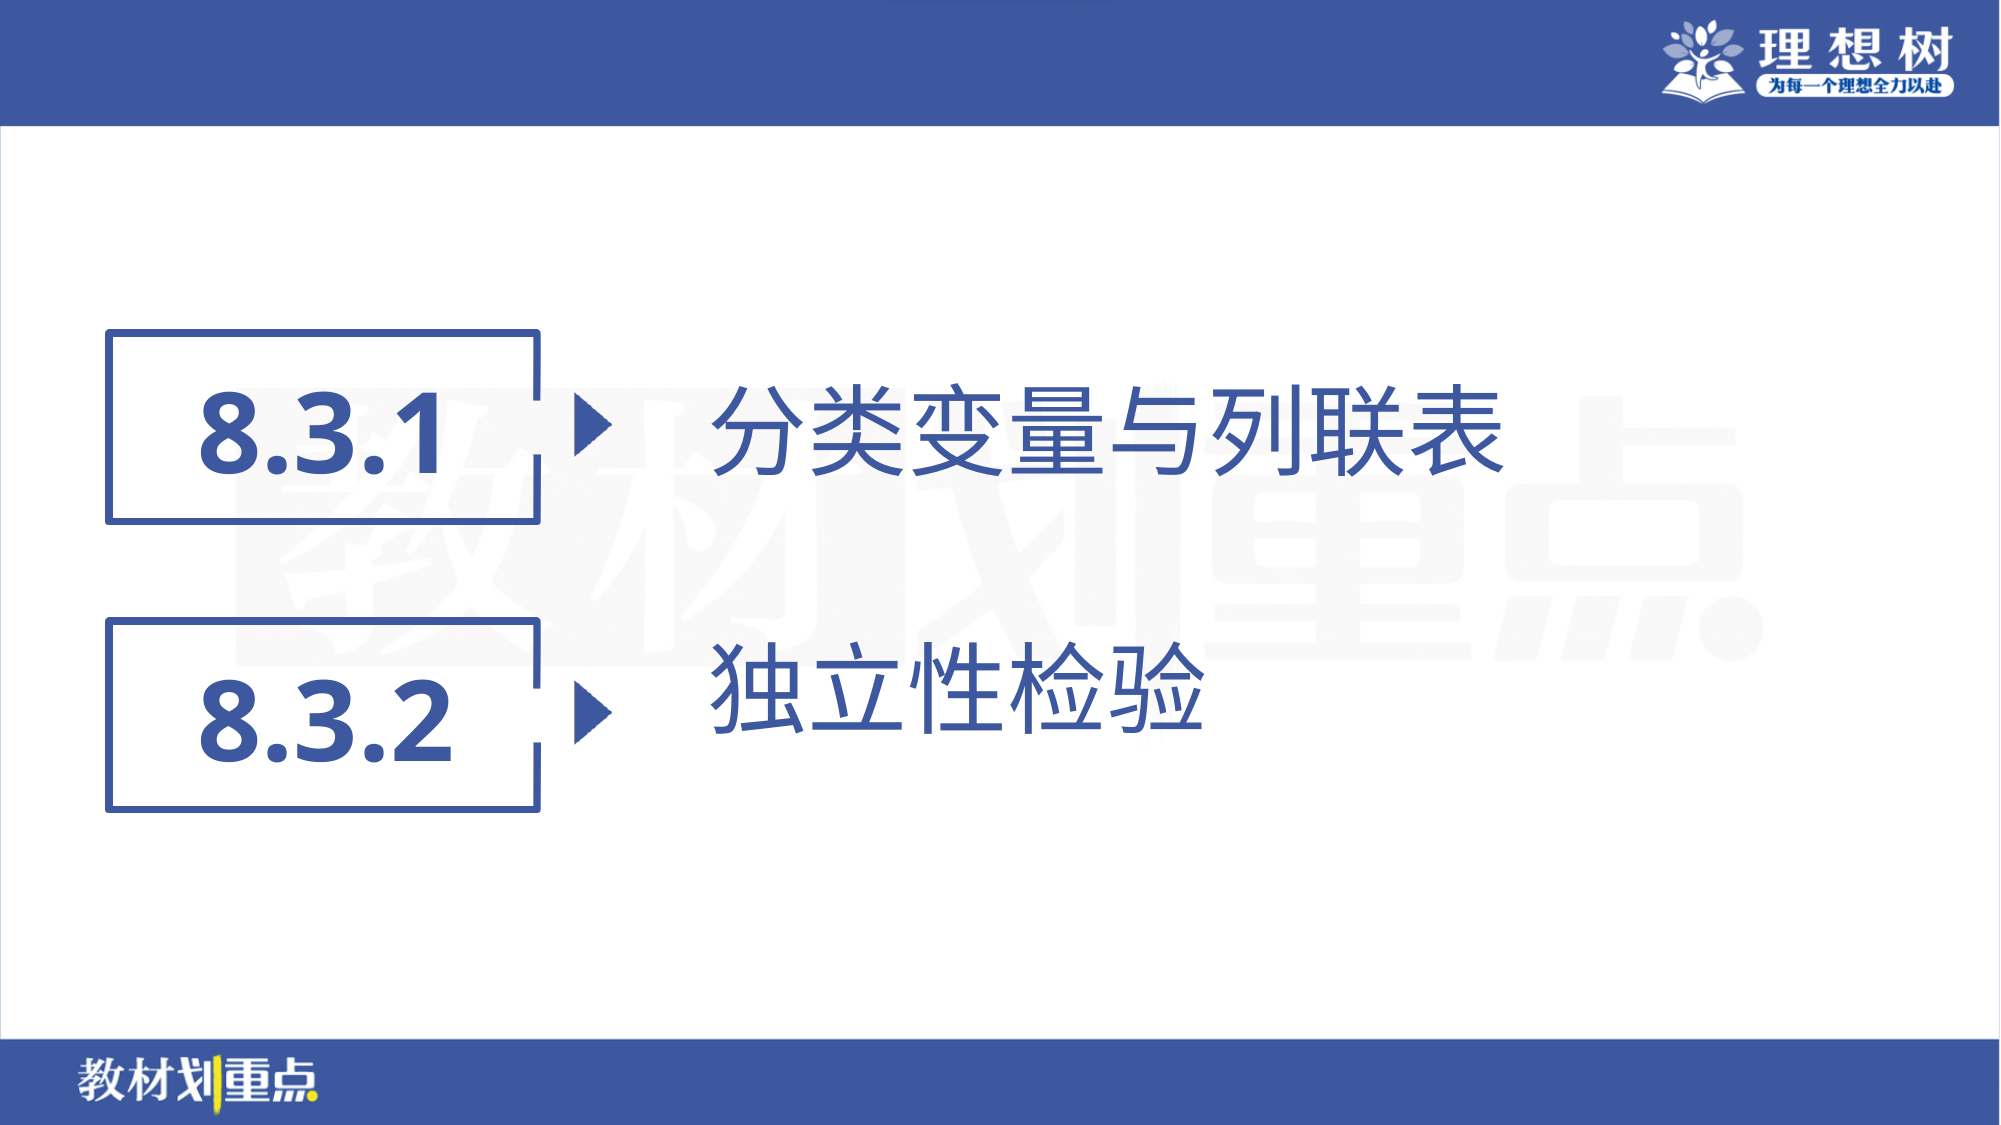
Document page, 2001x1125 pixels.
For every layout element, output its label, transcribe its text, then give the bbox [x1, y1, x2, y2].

text_box 独立性检验 [708, 623, 1967, 920]
text_box 分类变量与列联表 [708, 336, 1967, 519]
picture [0, 0, 2000, 1125]
